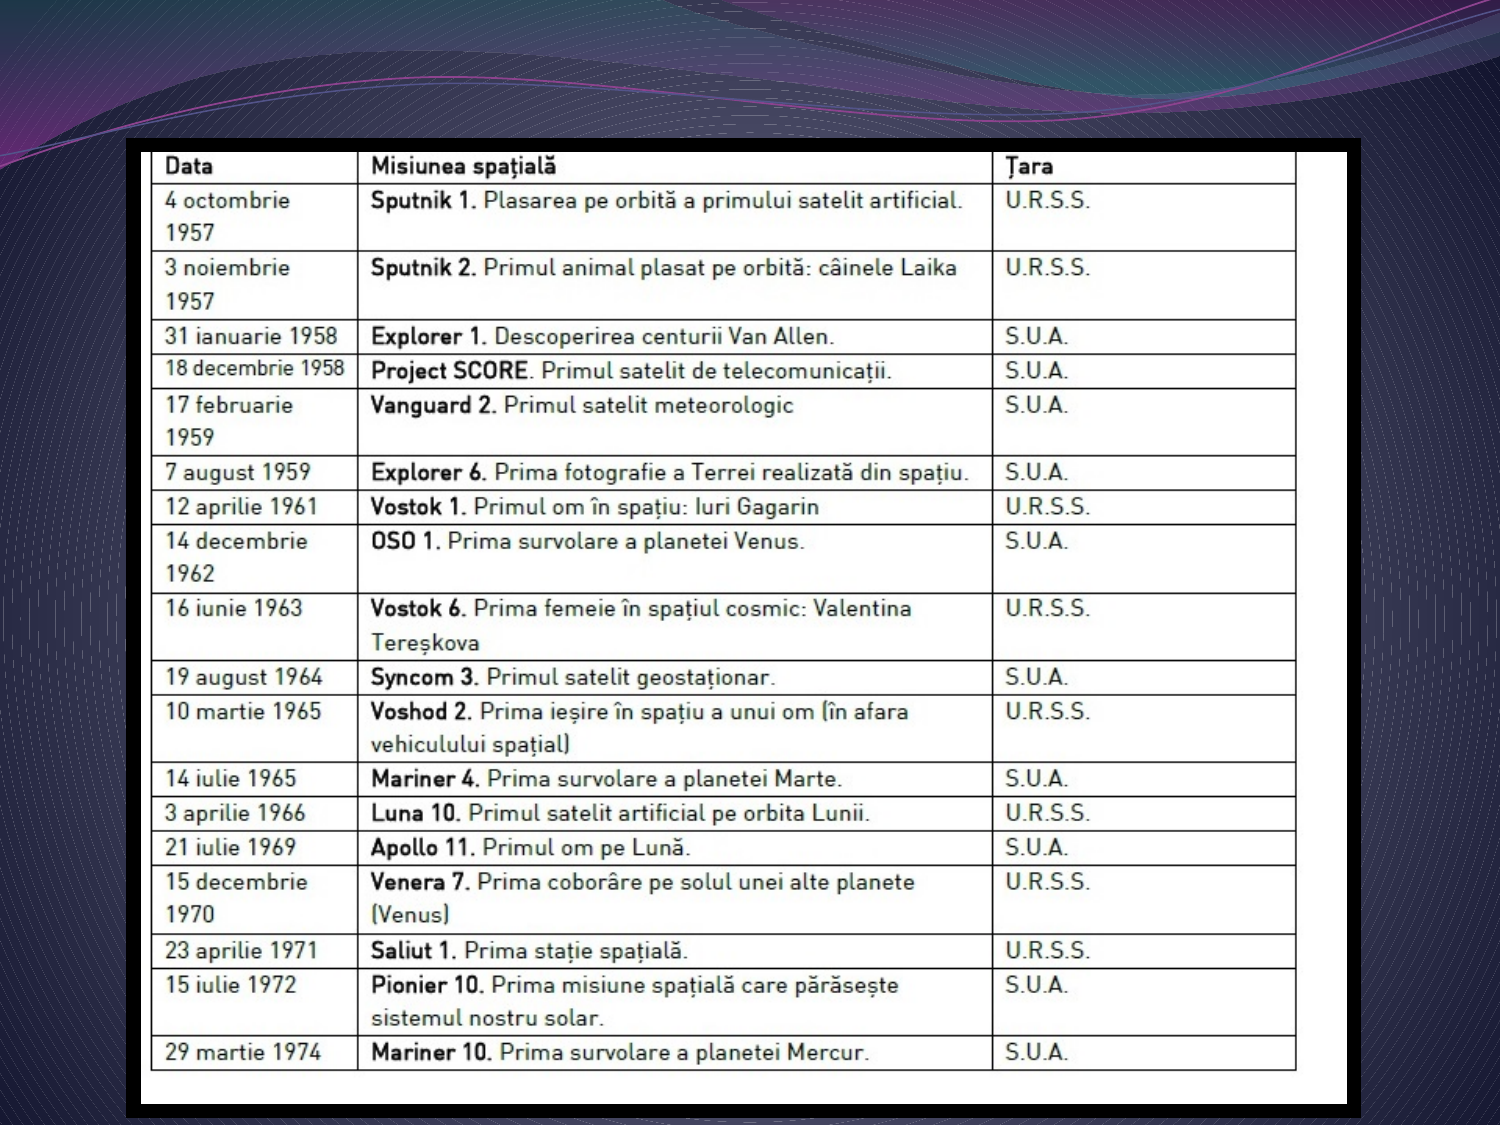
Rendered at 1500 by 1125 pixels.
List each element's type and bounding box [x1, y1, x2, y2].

picture [140, 152, 1348, 1105]
